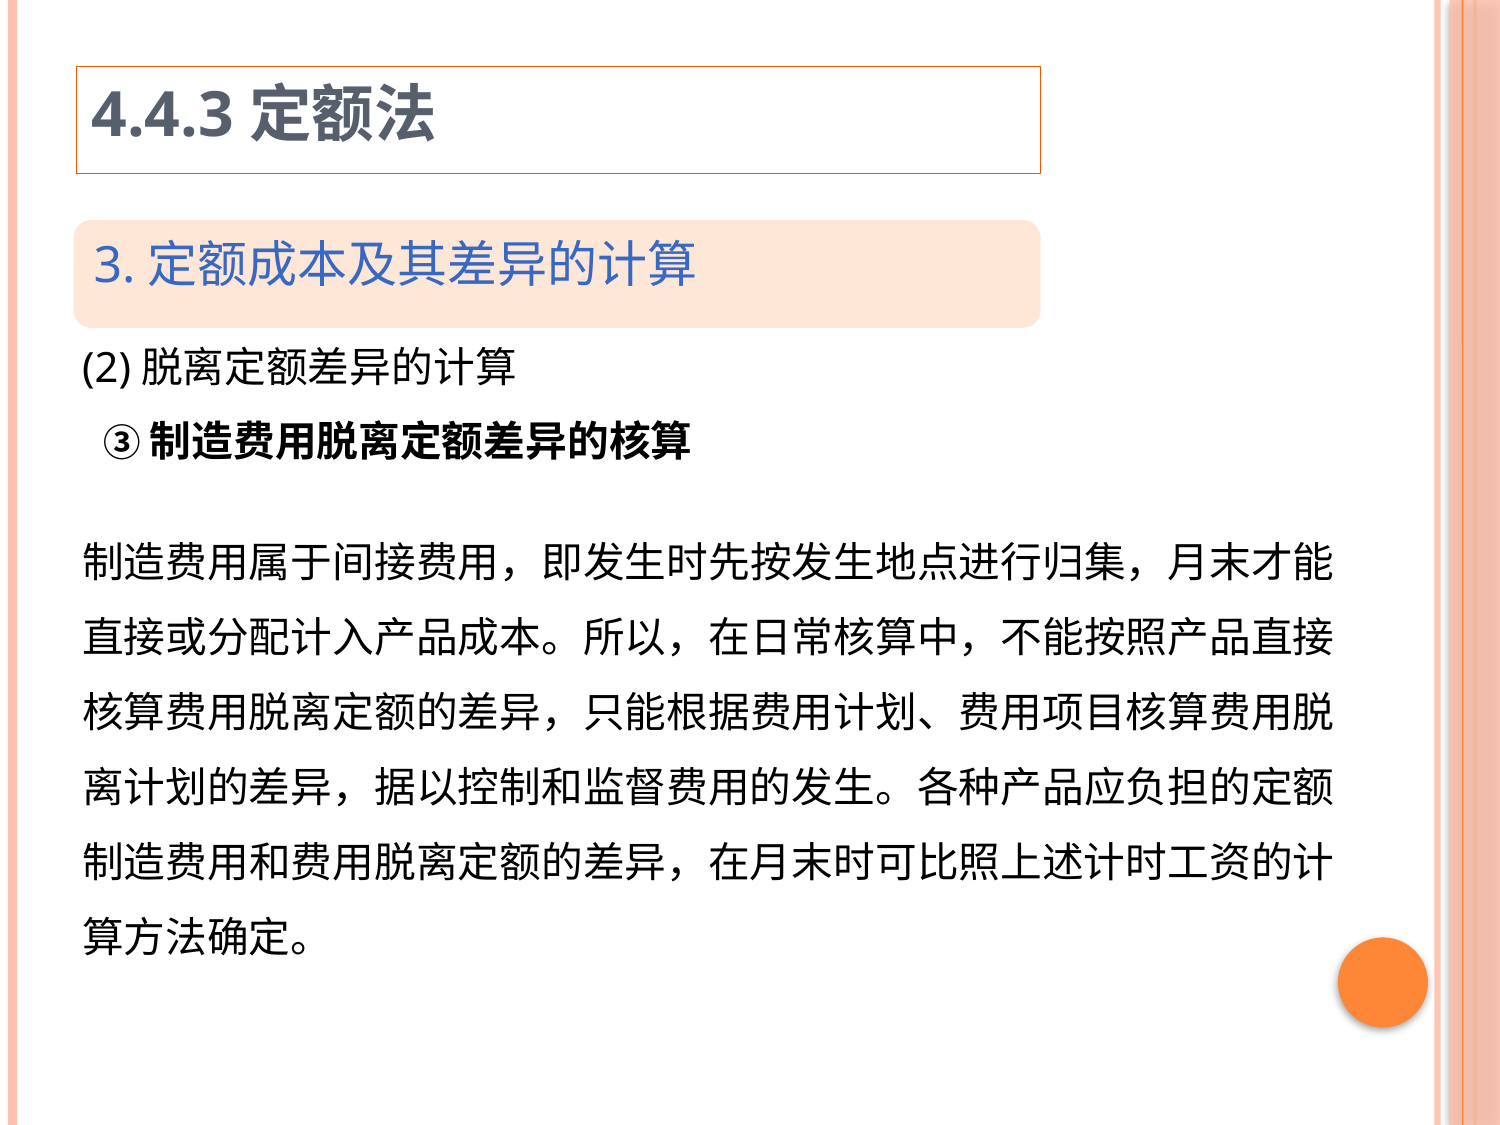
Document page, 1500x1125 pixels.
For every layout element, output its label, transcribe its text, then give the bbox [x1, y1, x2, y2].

text_box (2)脱离定额差异的计算 [67, 333, 868, 399]
text_box ③制造费用脱离定额差异的核算 [88, 407, 869, 473]
text_box 4.4.3定额法 [76, 66, 1041, 174]
text_box 3.定额成本及其差异的计算 [73, 219, 1041, 328]
text_box 制造费用属于间接费用，即发生时先按发生地点进行归集，月末才能直接或分配计入产品成本。所以，在日常核算中，不能按照产品直接核算费用脱离定额的差异，只能根据费用计划、费用项目核算费用脱离计划的差异，据以控制和监督费用的发生。各种产品应负担的定额制造费用和费用脱离定额的差异，在月末时可比照上述计时工资的计算方法确定。 [67, 503, 1391, 969]
